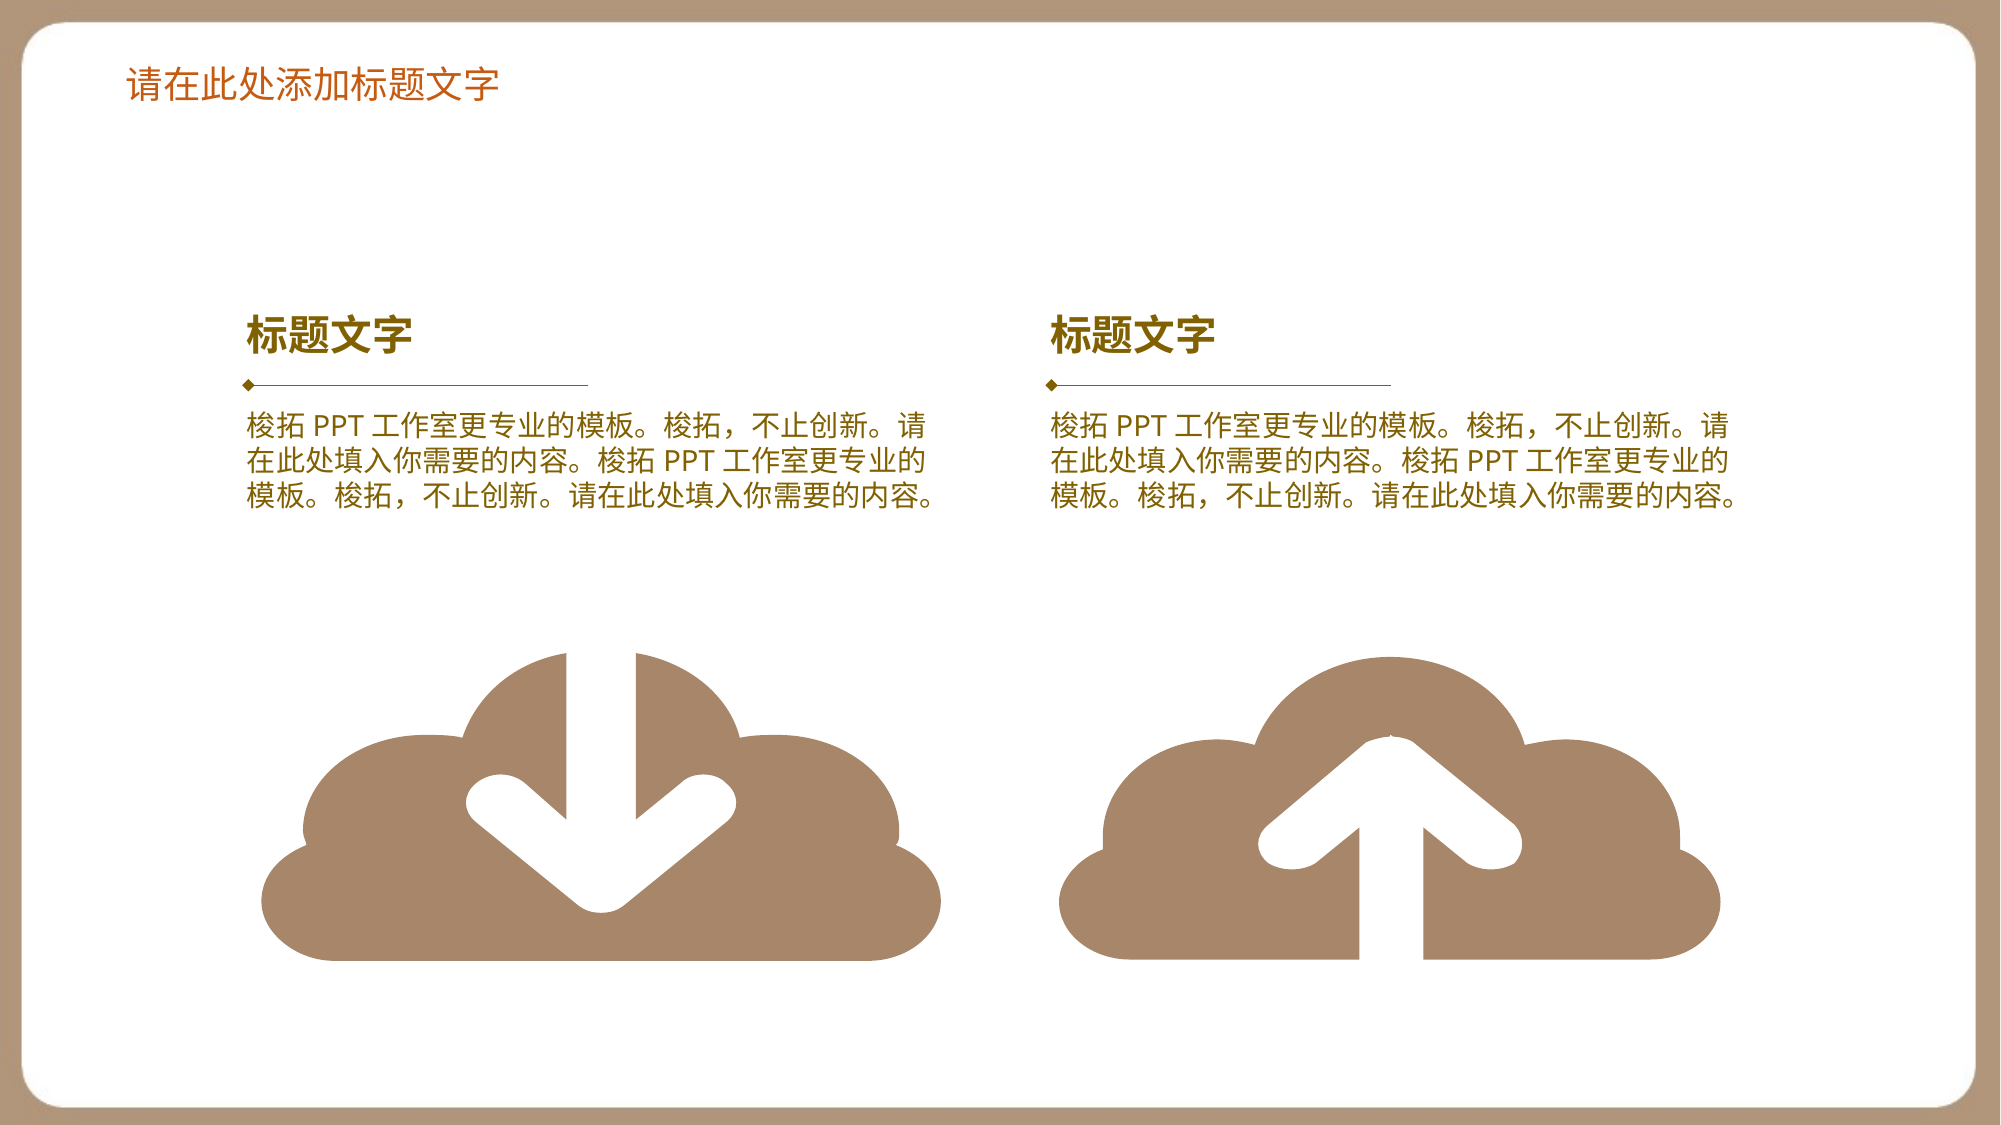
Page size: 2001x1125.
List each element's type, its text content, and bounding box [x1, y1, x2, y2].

text_box 梭拓PPT工作室更专业的模板。梭拓，不止创新。请在此处填入你需要的内容。梭拓PPT工作室更专业的模板。梭拓，不止创新。请在此处填入你需要的内容。 [232, 399, 944, 520]
text_box [261, 653, 941, 961]
text_box 标题文字 [1035, 301, 1374, 367]
text_box 请在此处添加标题文字 [96, 53, 531, 114]
text_box [1059, 656, 1721, 960]
text_box 梭拓PPT工作室更专业的模板。梭拓，不止创新。请在此处填入你需要的内容。梭拓PPT工作室更专业的模板。梭拓，不止创新。请在此处填入你需要的内容。 [1035, 399, 1748, 520]
text_box 标题文字 [232, 301, 571, 367]
picture [0, 0, 2001, 1125]
